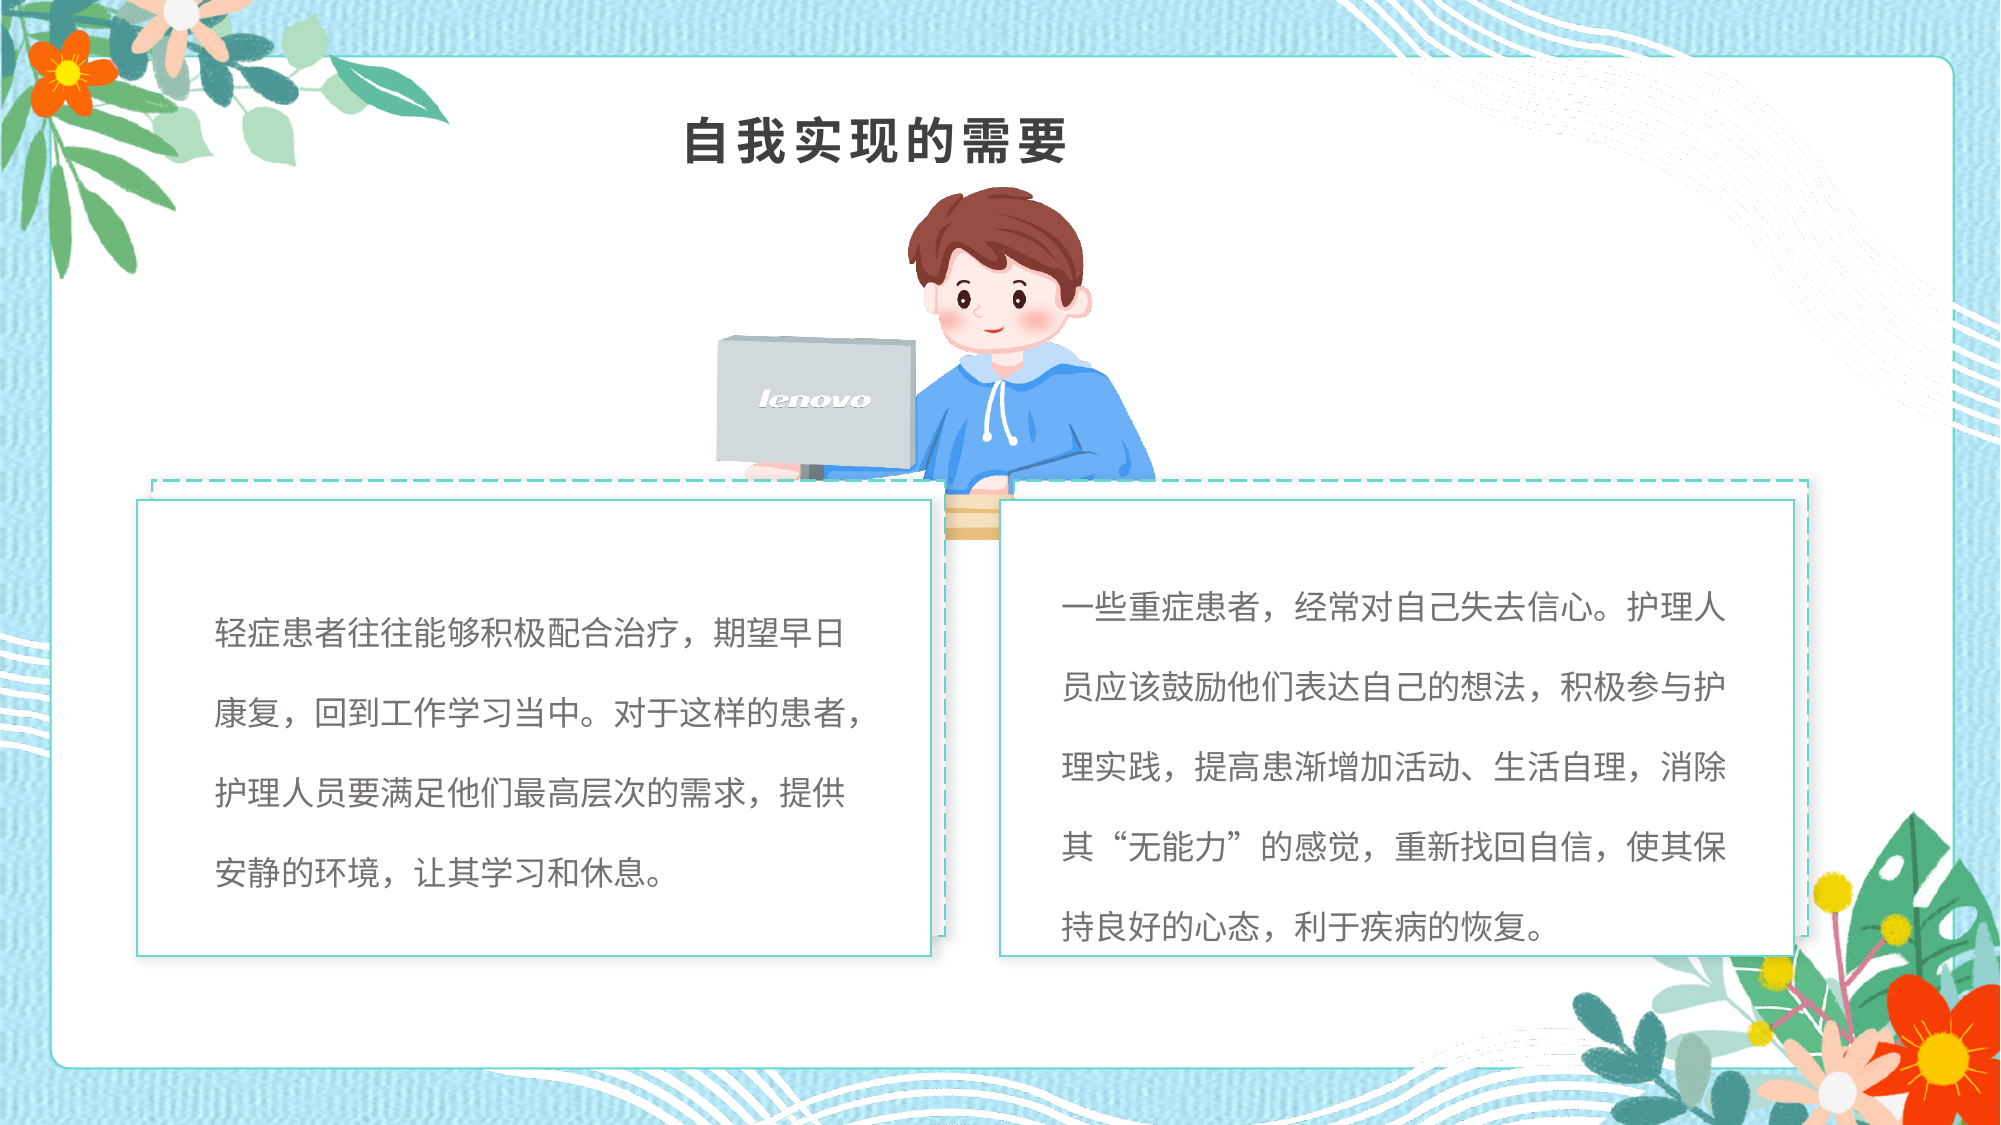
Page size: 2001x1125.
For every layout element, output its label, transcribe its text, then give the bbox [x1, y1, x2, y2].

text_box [999, 480, 1808, 956]
title 自我实现的需要 [665, 38, 1335, 242]
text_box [137, 480, 946, 956]
picture [0, 0, 2000, 1125]
picture [675, 163, 1202, 540]
